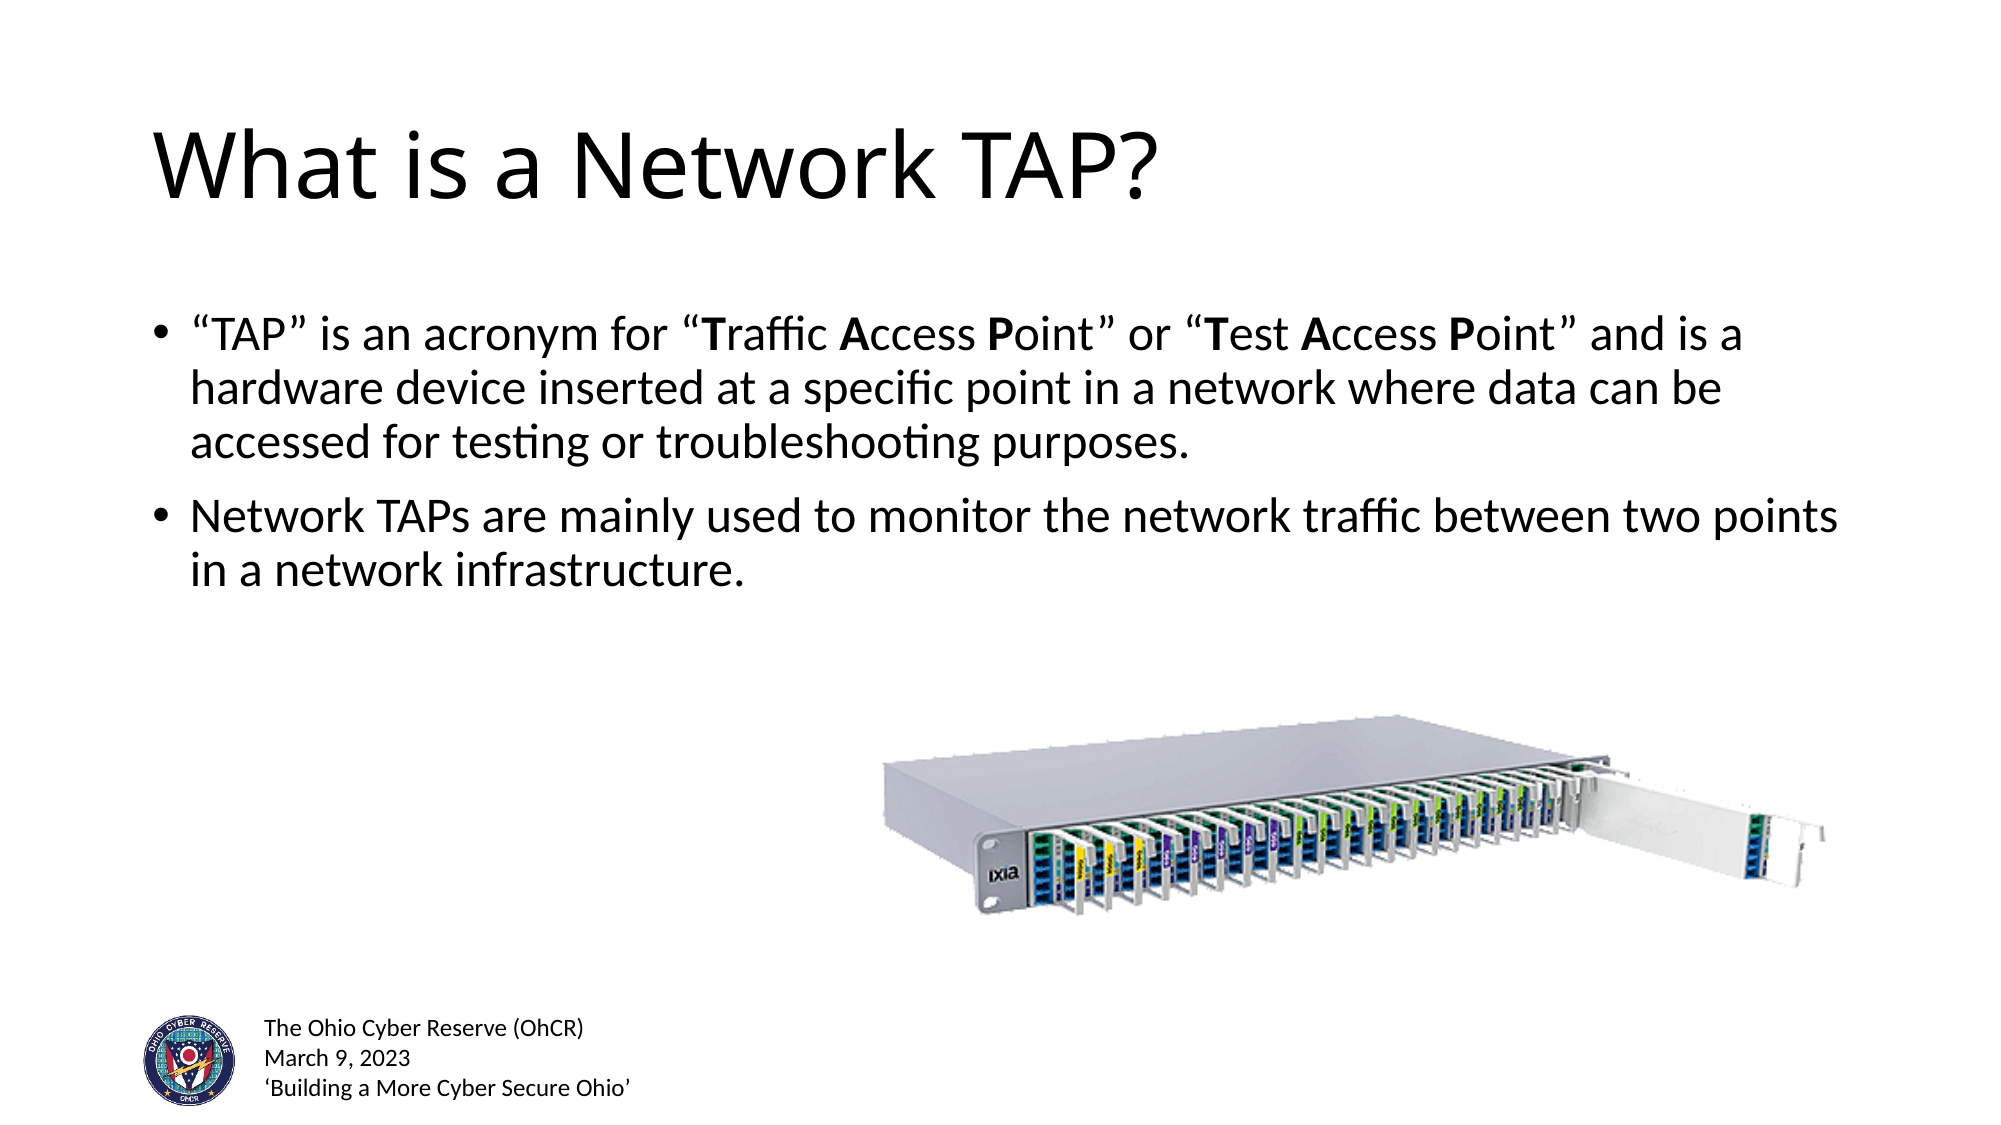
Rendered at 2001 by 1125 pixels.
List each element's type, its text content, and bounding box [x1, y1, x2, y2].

title What is a Network TAP? [137, 59, 1863, 278]
picture [858, 649, 1863, 967]
text_box The Ohio Cyber Reserve (OhCR) March 9, 2023 ‘Building a More Cyber Secure Ohio’ [249, 1004, 647, 1109]
picture [140, 1013, 238, 1108]
list “TAP” is an acronym for “Traffic Access Point” or “Test Access Point” and is a hardware device inserted at a specific point in a network where data can be accessed for testing or troubleshooting purposes. Network TAPs are mainly used to monitor the network traffic between two points in a network infrastructure. [137, 299, 1863, 650]
